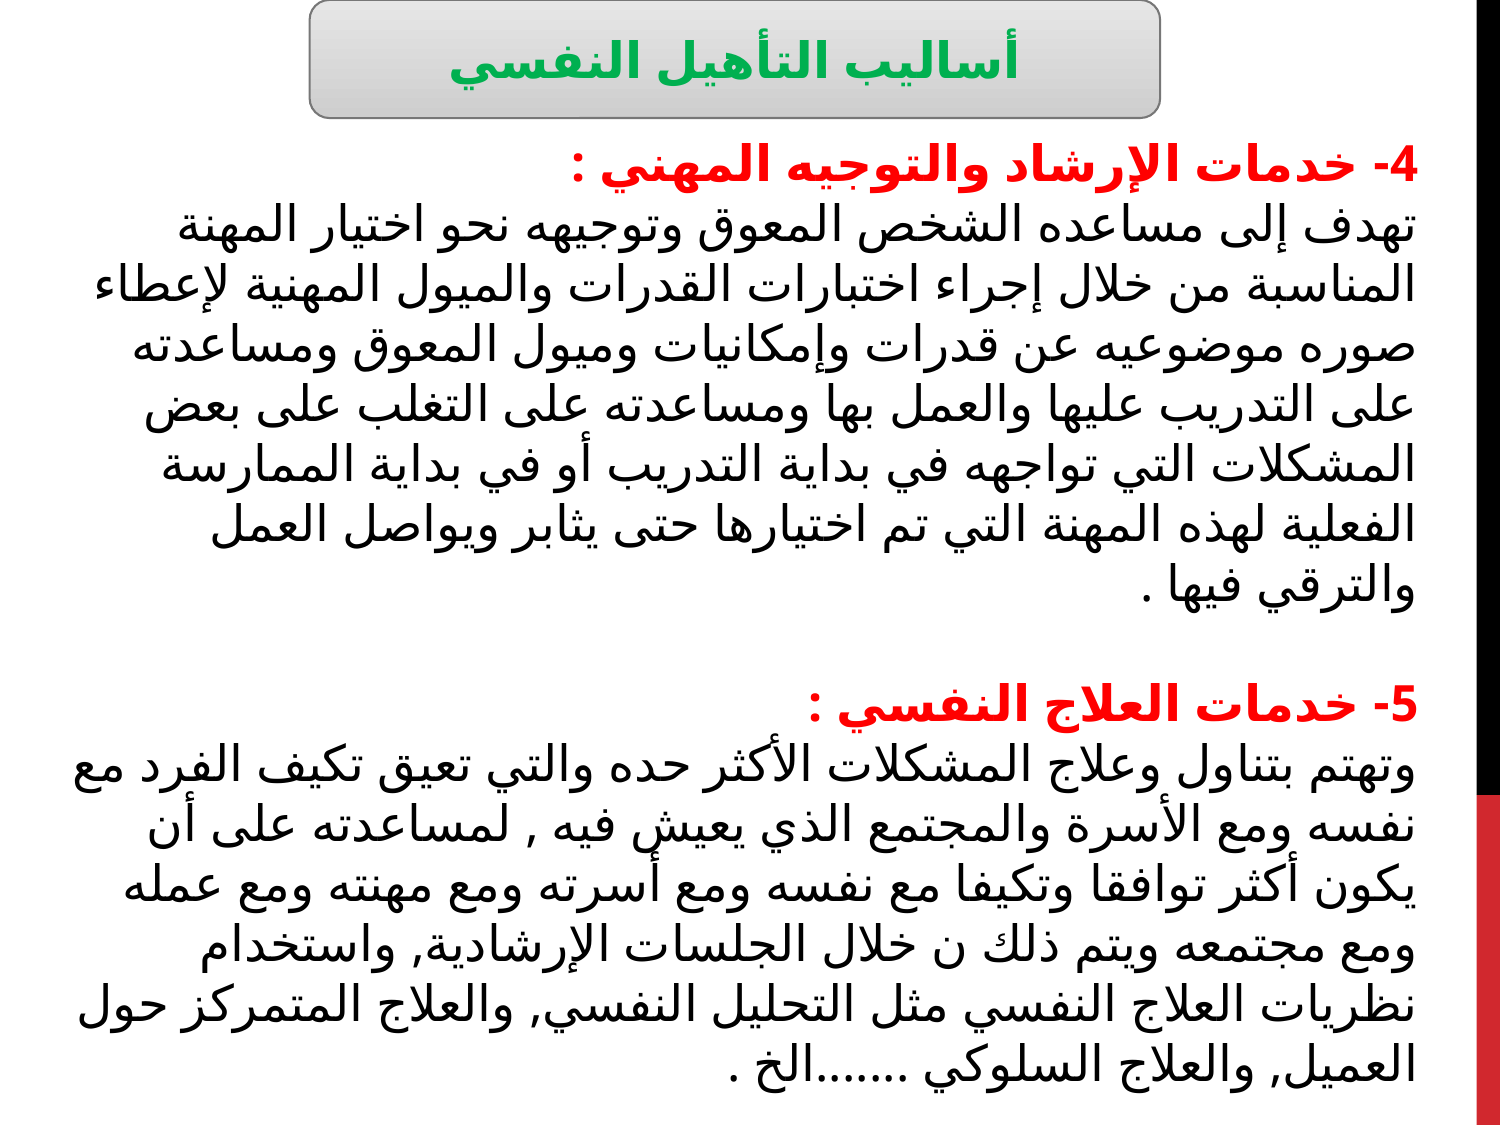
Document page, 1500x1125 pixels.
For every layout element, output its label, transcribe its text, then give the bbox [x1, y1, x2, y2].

text_box [308, 0, 1162, 120]
text_box أساليب التأهيل النفسي [351, 21, 1119, 96]
text_box 4- خدمات الإرشاد والتوجيه المهني : تهدف إلى مساعده الشخص المعوق وتوجيهه نحو اختيار المهنة المناسبة من خلال إجراء اختبارات القدرات والميول المهنية لإعطاء صوره موضوعيه عن قدرات وإمكانيات وميول المعوق ومساعدته على التدريب عليها والعمل بها ومساعدته على التغلب على بعض المشكلات التي تواجهه في بداية التدريب أو في بداية الممارسة الفعلية لهذه المهنة التي تم اختيارها حتى يثابر ويواصل العمل والترقي فيها . 5- خدمات العلاج النفسي : وتهتم بتناول وعلاج المشكلات الأكثر حده والتي تعيق تكيف الفرد مع نفسه ومع الأسرة والمجتمع الذي يعيش فيه , لمساعدته على أن يكون أكثر توافقا وتكيفا مع نفسه ومع أسرته ومع مهنته ومع عمله ومع مجتمعه ويتم ذلك ن خلال الجلسات الإرشادية, واستخدام نظريات العلاج النفسي مثل التحليل النفسي, والعلاج المتمركز حول العميل, والعلاج السلوكي .......الخ . [27, 124, 1434, 1125]
